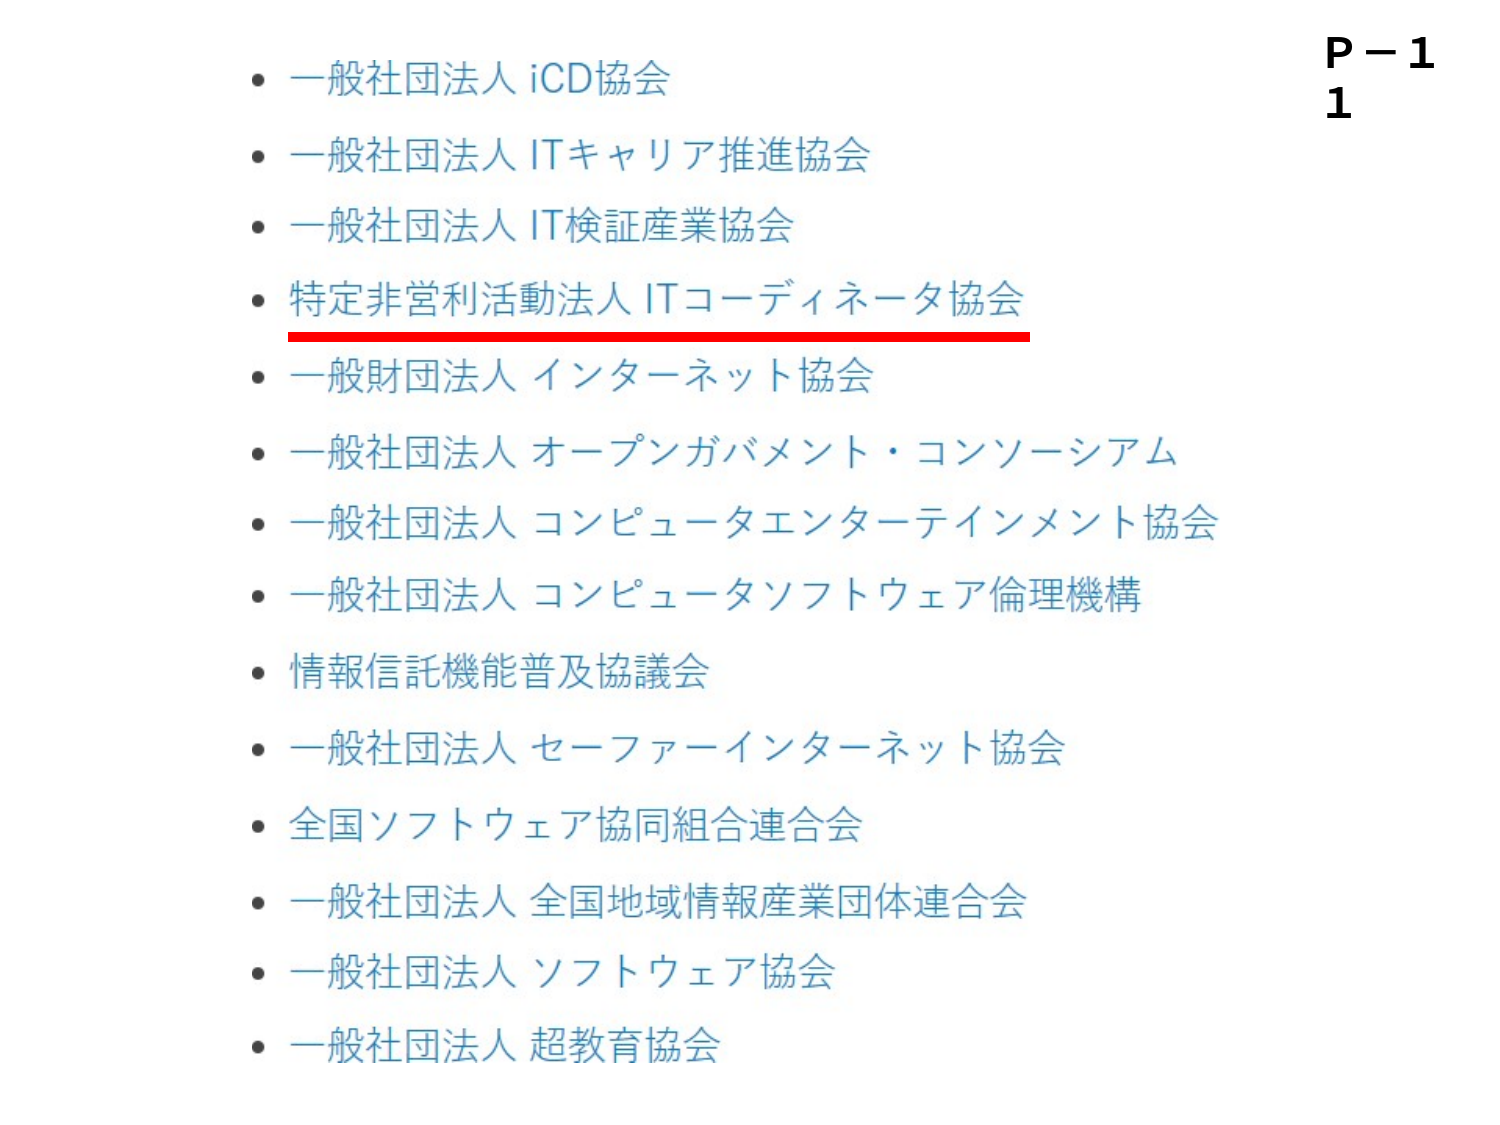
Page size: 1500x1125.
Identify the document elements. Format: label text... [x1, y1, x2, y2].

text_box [251, 60, 1220, 1063]
title Ｐ－１１ [1316, 24, 1451, 215]
